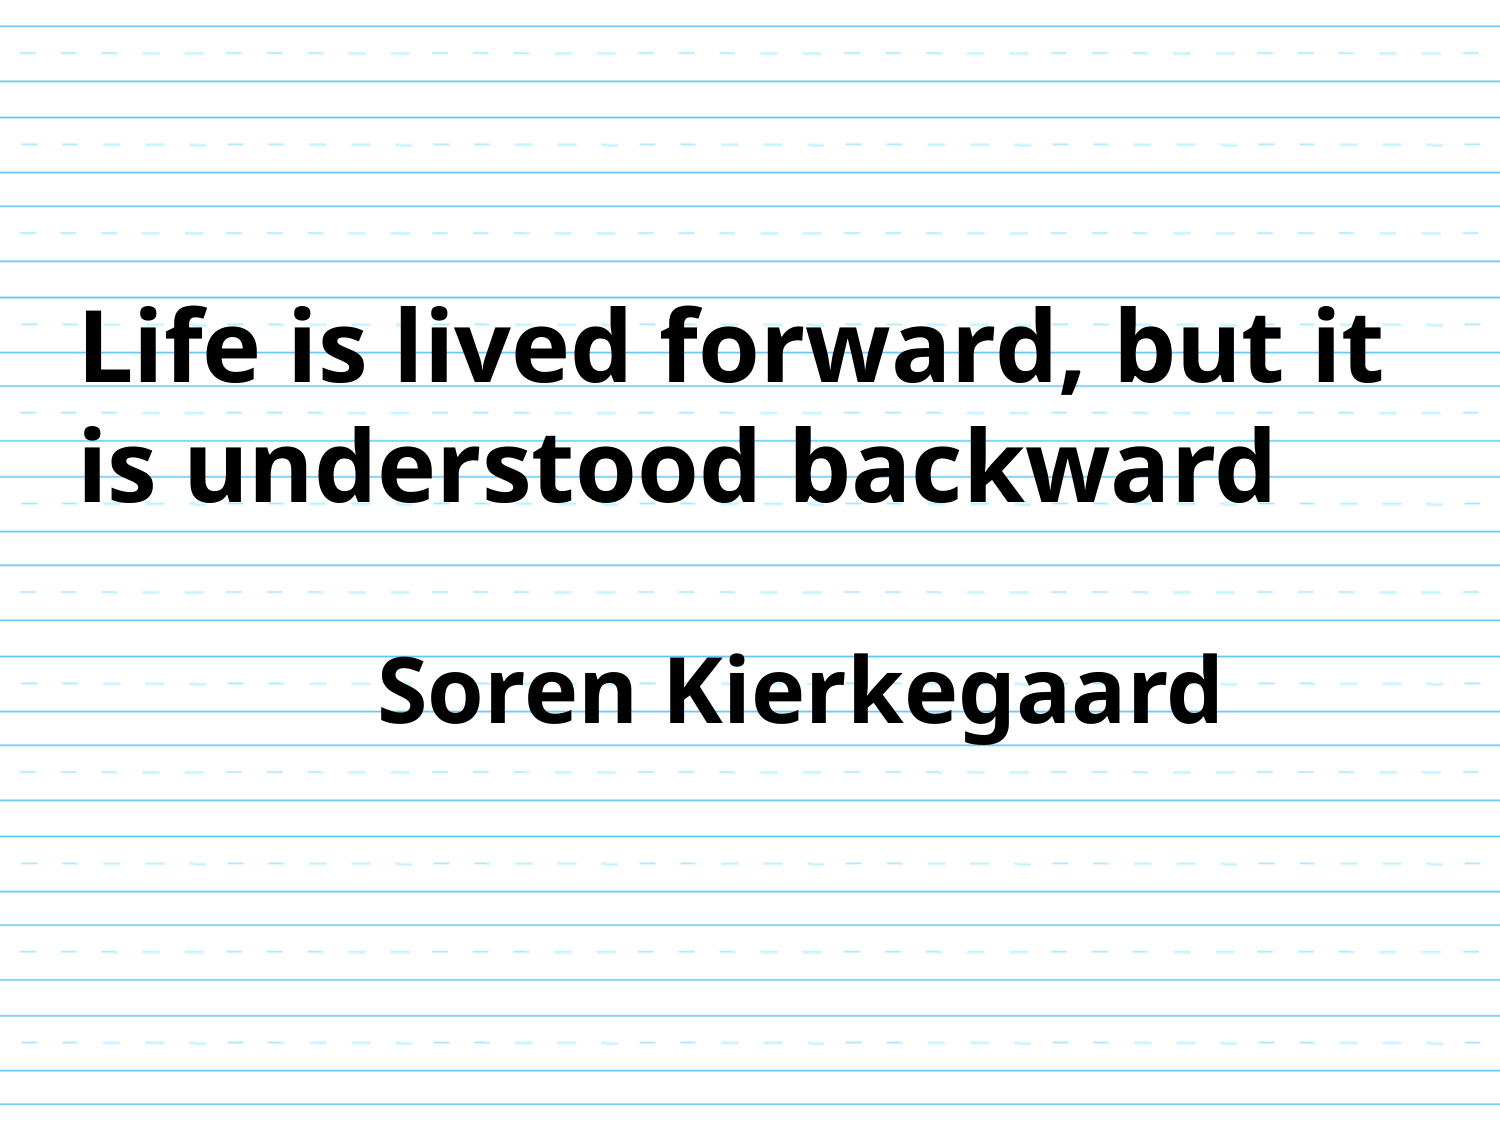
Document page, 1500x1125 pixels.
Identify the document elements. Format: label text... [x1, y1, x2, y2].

text_box Life is lived forward, but it is understood backward Soren Kierkegaard [62, 274, 1450, 750]
picture [0, 0, 1500, 1125]
